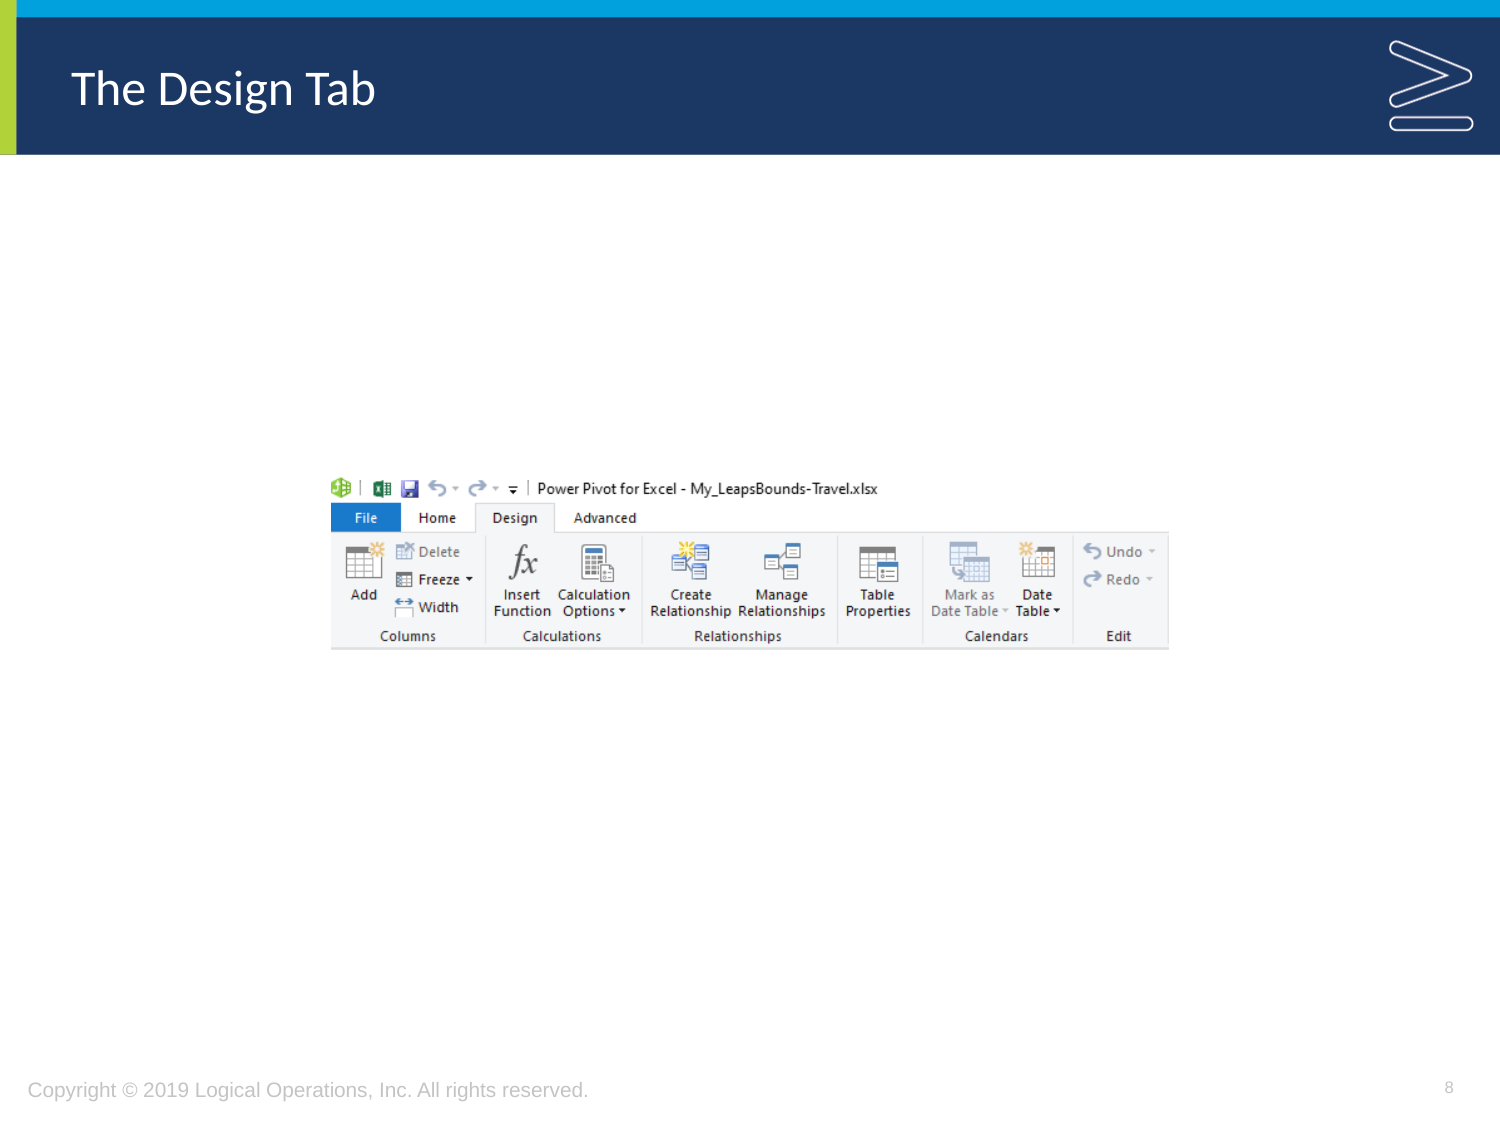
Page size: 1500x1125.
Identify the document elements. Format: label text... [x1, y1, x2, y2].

picture [1350, 18, 1500, 155]
picture [331, 474, 1169, 651]
picture [0, 0, 56, 155]
title The Design Tab [56, 16, 1350, 155]
slide_number 8 [1118, 1057, 1469, 1118]
